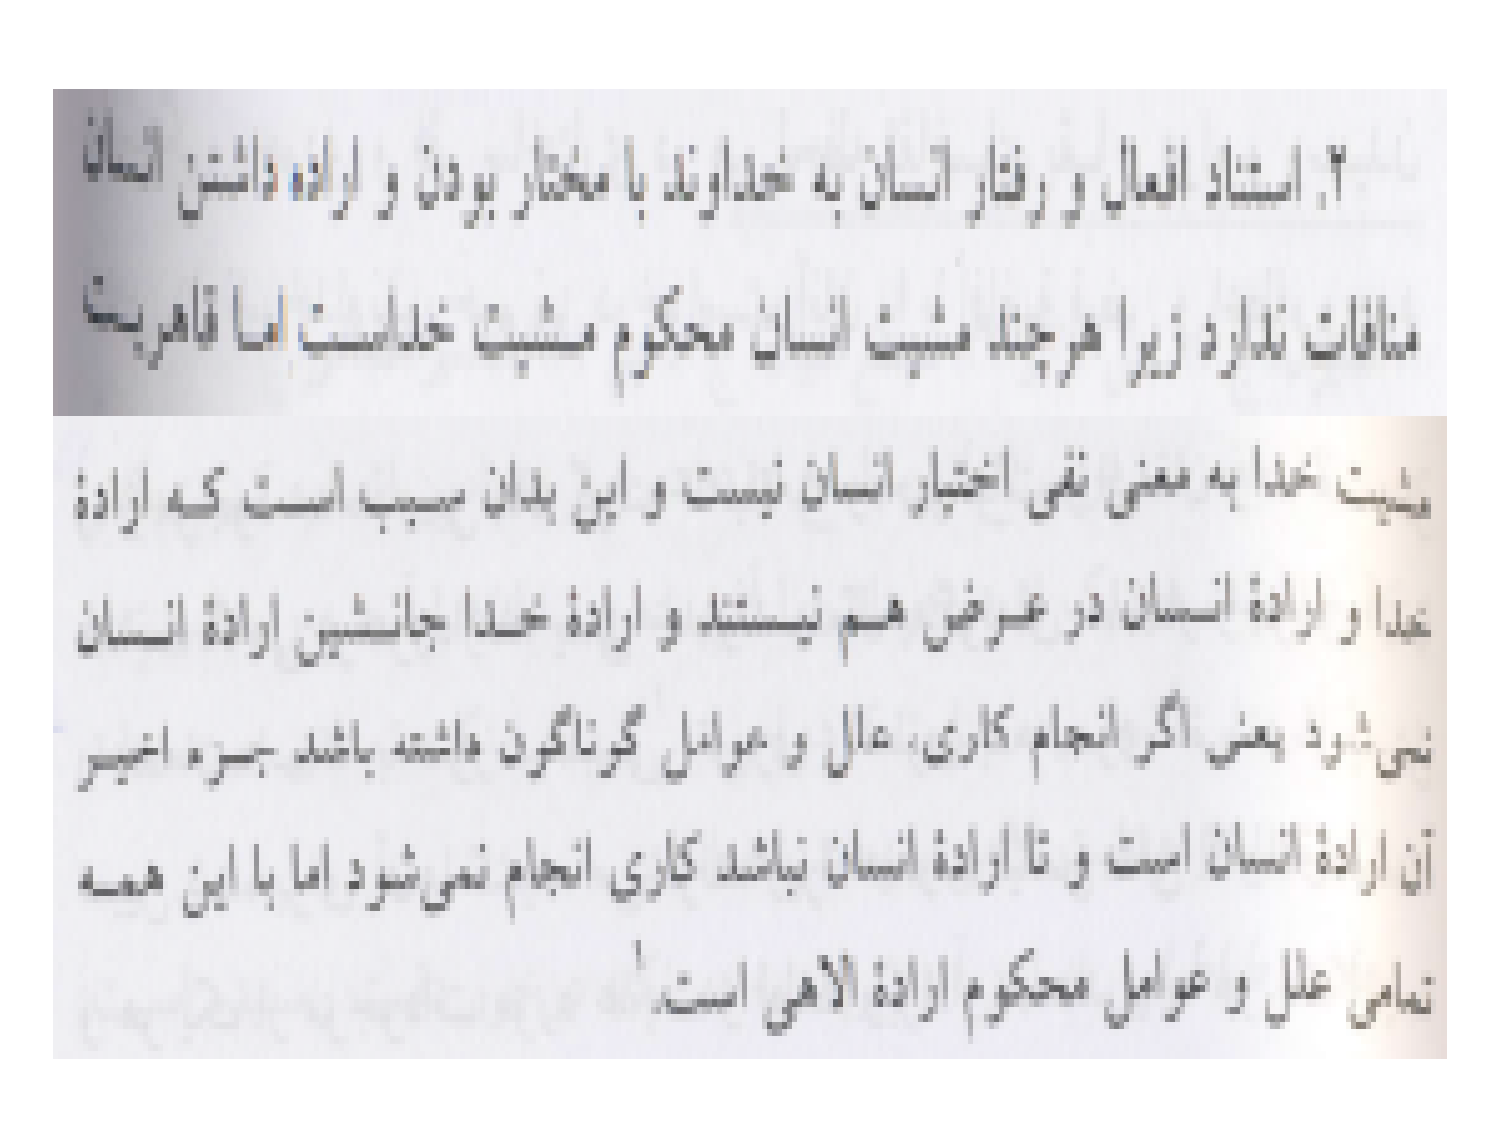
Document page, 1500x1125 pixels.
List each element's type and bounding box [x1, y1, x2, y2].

picture [52, 89, 1448, 1059]
